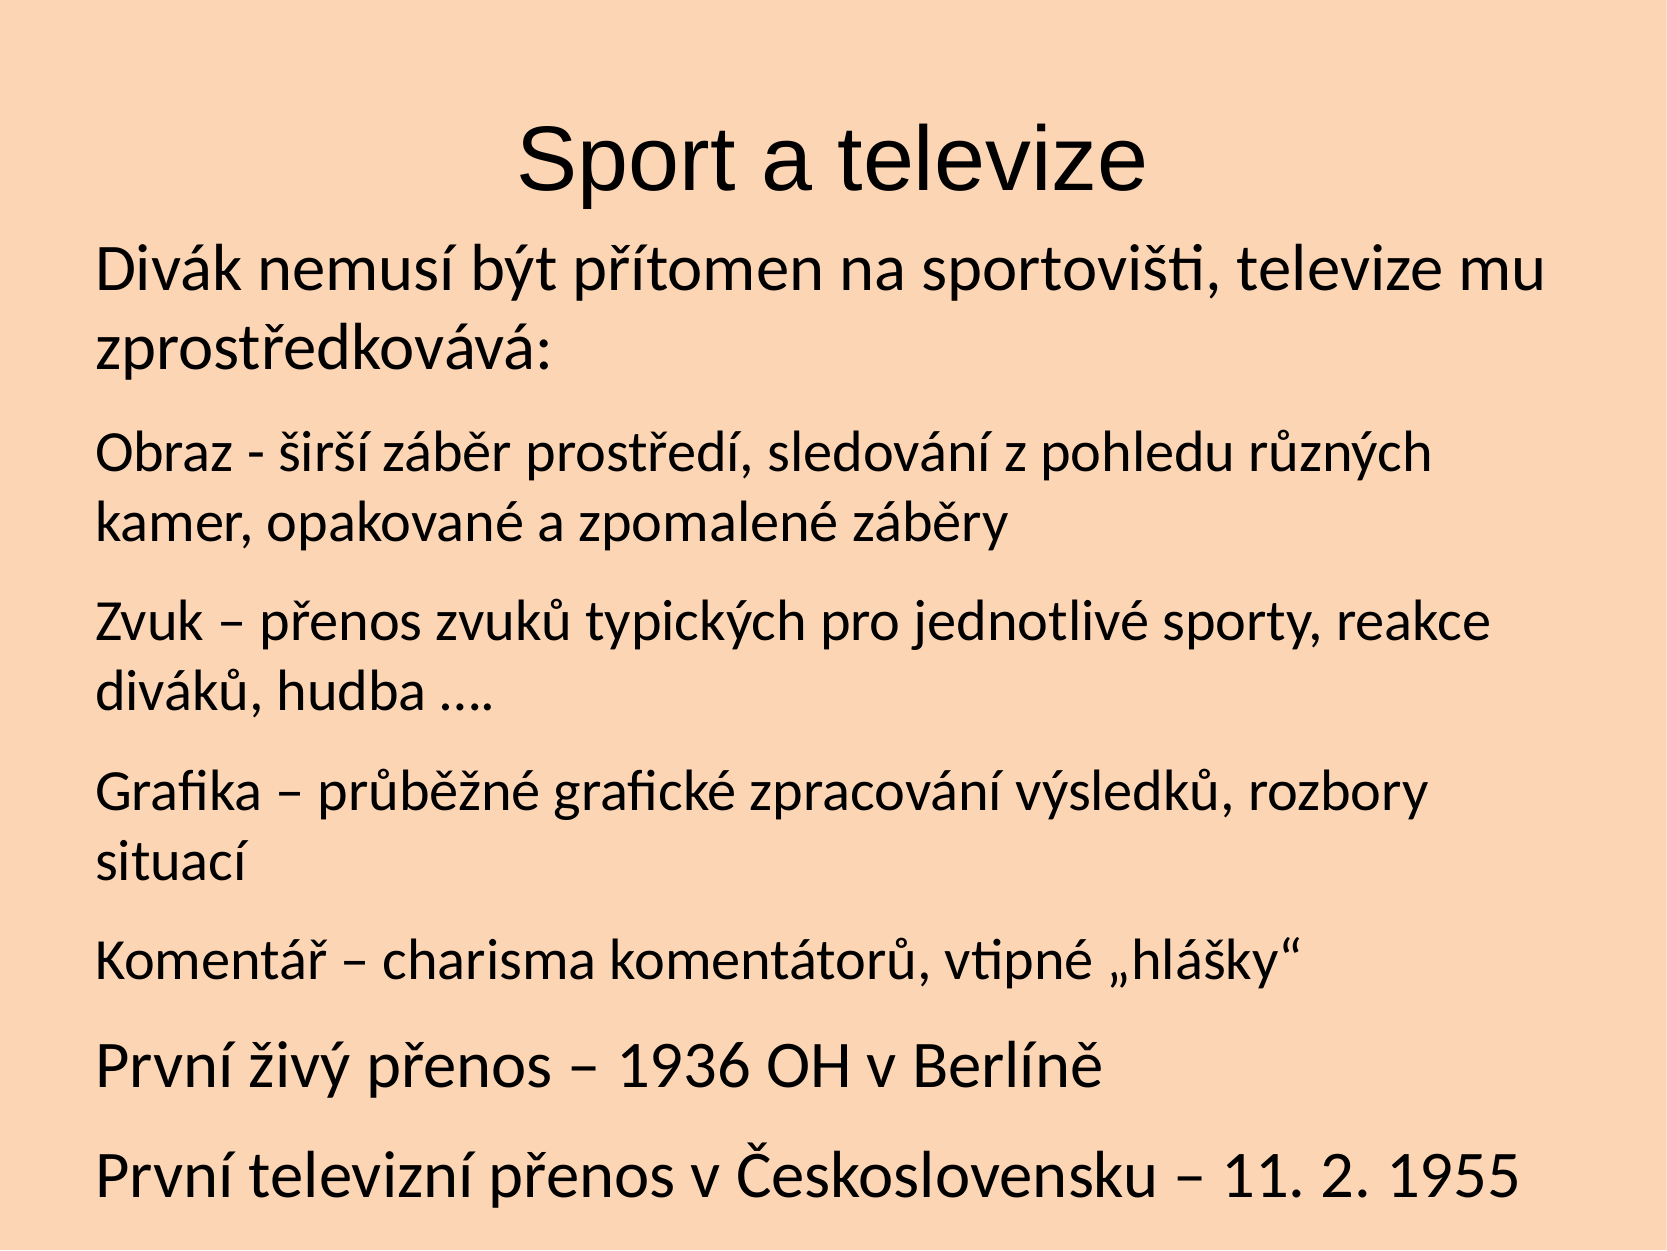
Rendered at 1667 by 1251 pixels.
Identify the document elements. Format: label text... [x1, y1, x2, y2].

list Divák nemusí být přítomen na sportovišti, televize mu zprostředkovává: Obraz - širší záběr prostředí, sledování z pohledu různých kamer, opakované a zpomalené záběry Zvuk – přenos zvuků typických pro jednotlivé sporty, reakce diváků, hudba …. Grafika – průběžné grafické zpracování výsledků, rozbory situací Komentář – charisma komentátorů, vtipné „hlášky“ První živý přenos – 1936 OH v Berlíně První televizní přenos v Československu – 11. 2. 1955 [77, 223, 1578, 1204]
title Sport a televize [83, 49, 1584, 259]
